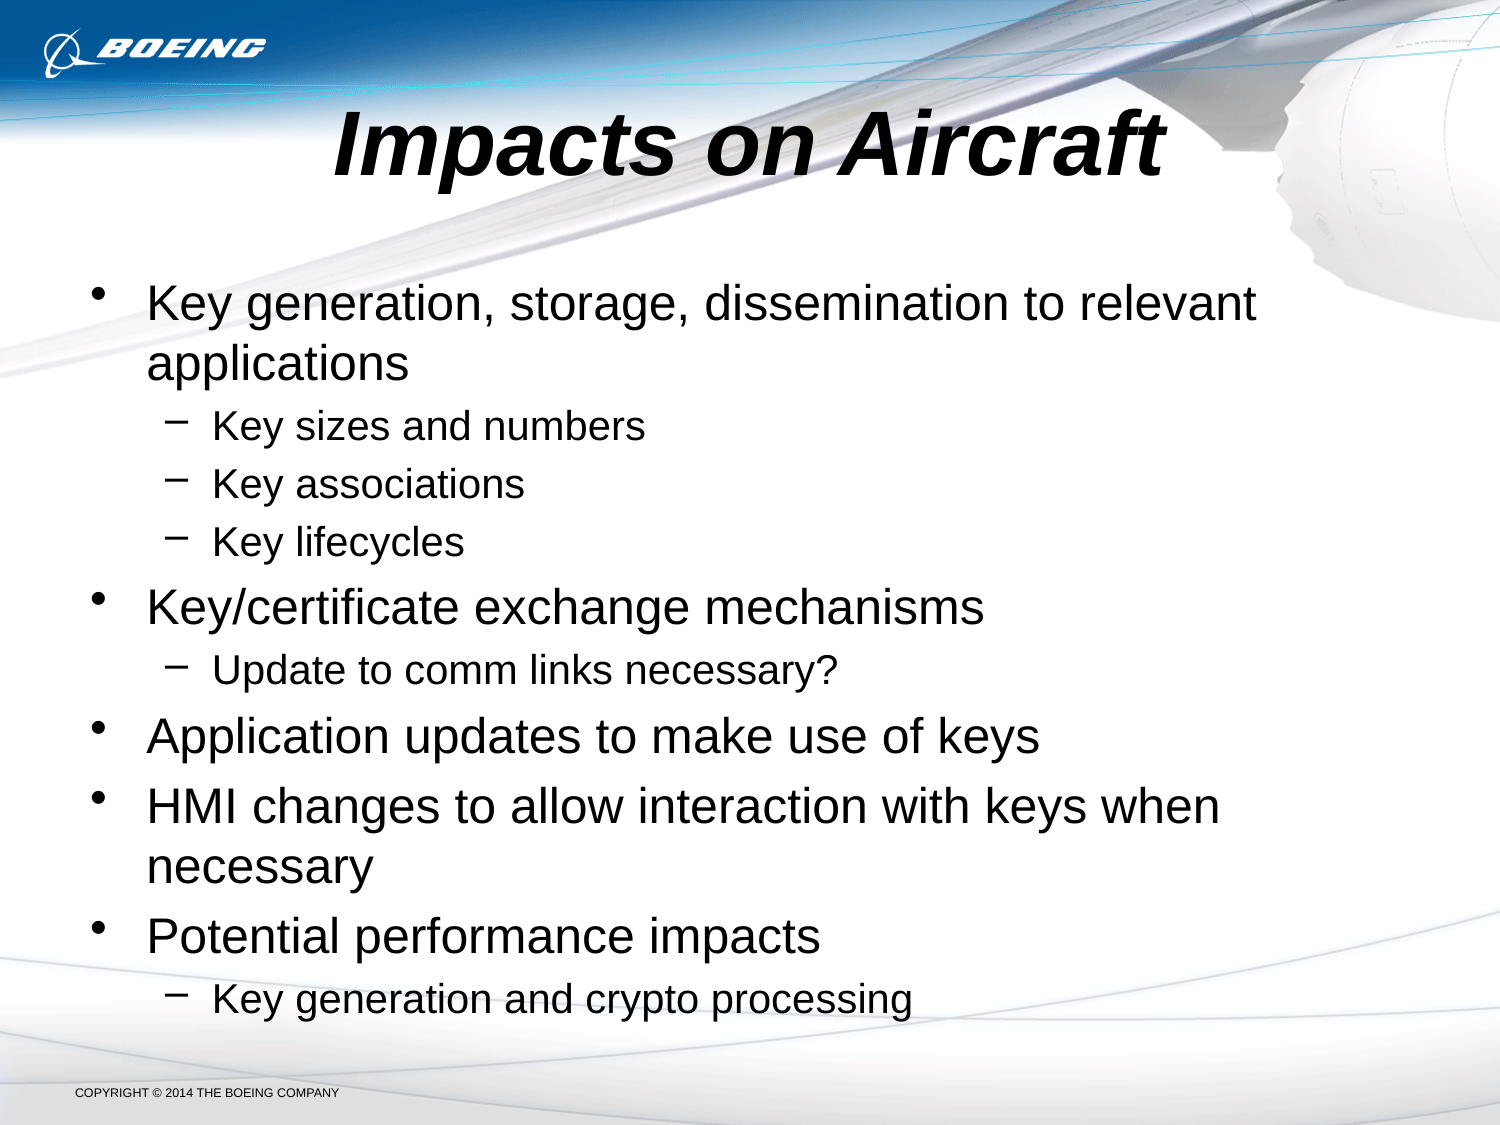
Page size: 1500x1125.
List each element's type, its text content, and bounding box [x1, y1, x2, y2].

list Key generation, storage, dissemination to relevant applications Key sizes and numbers Key associations Key lifecycles Key/certificate exchange mechanisms Update to comm links necessary? Application updates to make use of keys HMI changes to allow interaction with keys when necessary Potential performance impacts Key generation and crypto processing [74, 262, 1426, 1006]
picture [0, 0, 1500, 1125]
title Impacts on Aircraft [74, 44, 1426, 233]
